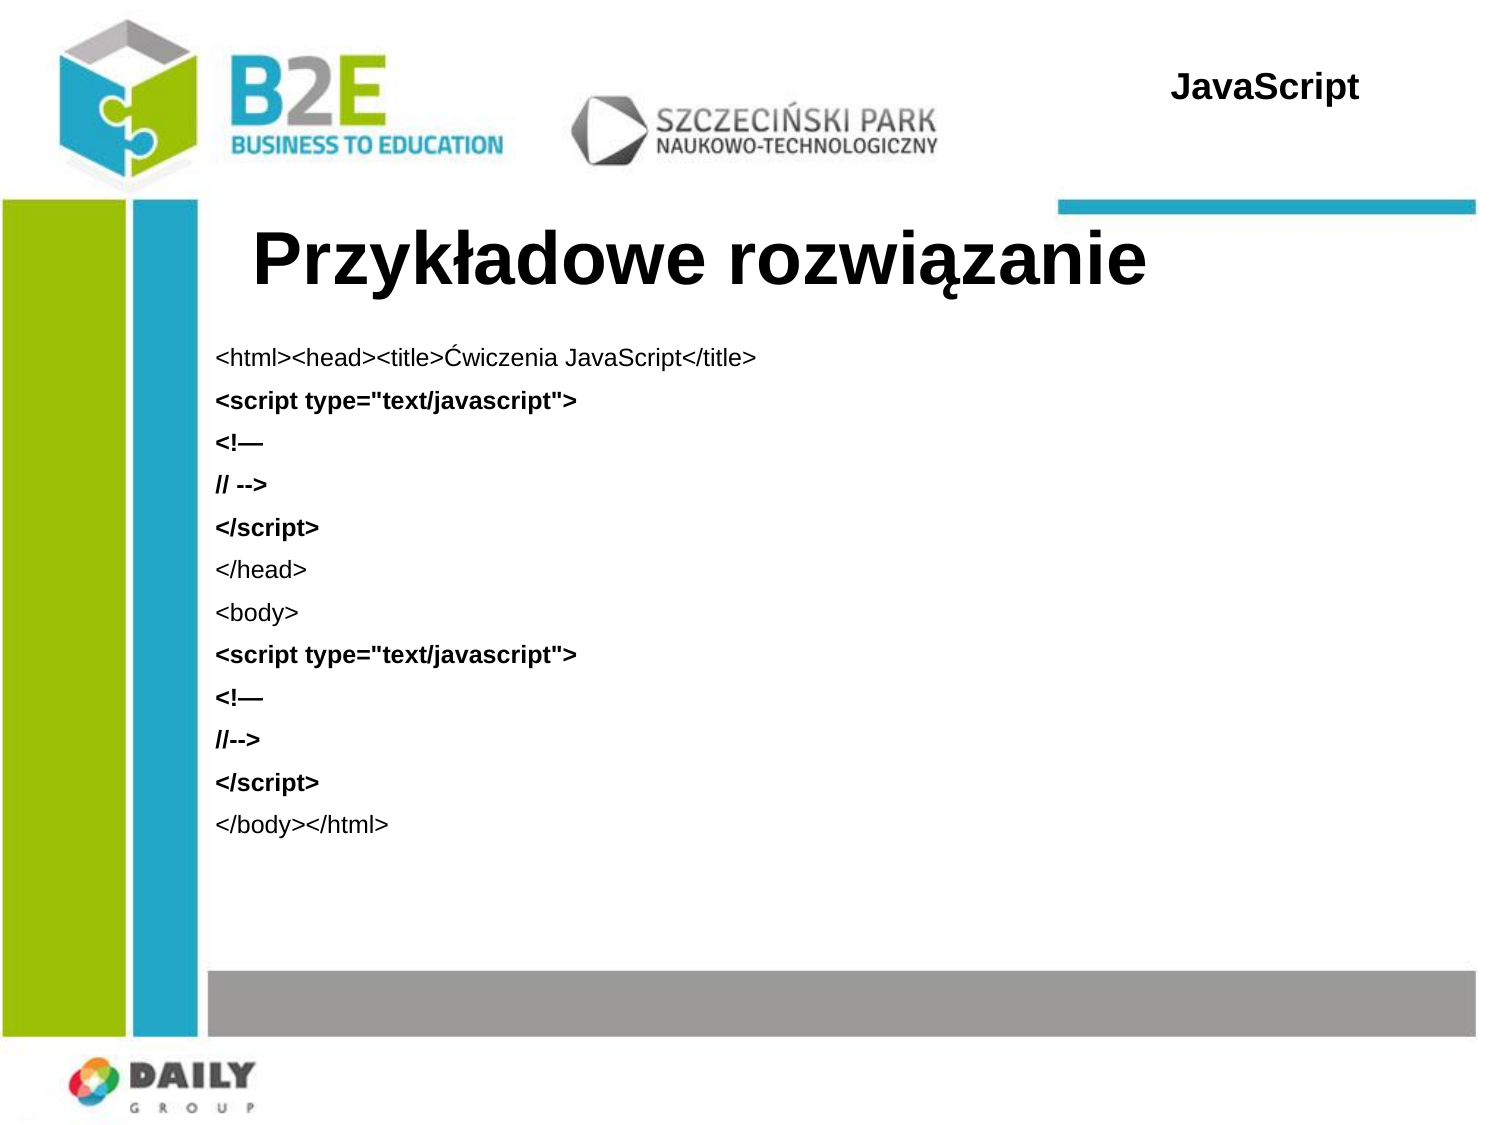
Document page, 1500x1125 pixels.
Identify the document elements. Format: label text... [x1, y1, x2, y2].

text_box JavaScript [1155, 54, 1375, 115]
title Przykładowe rozwiązanie [200, 218, 1473, 315]
list <html><head><title>Ćwiczenia JavaScript</title> <script type="text/javascript"> <!— // --> </script> </head> <body> <script type="text/javascript"> <!— //--> </script> </body></html> [200, 326, 1473, 966]
picture [0, 0, 1500, 1125]
